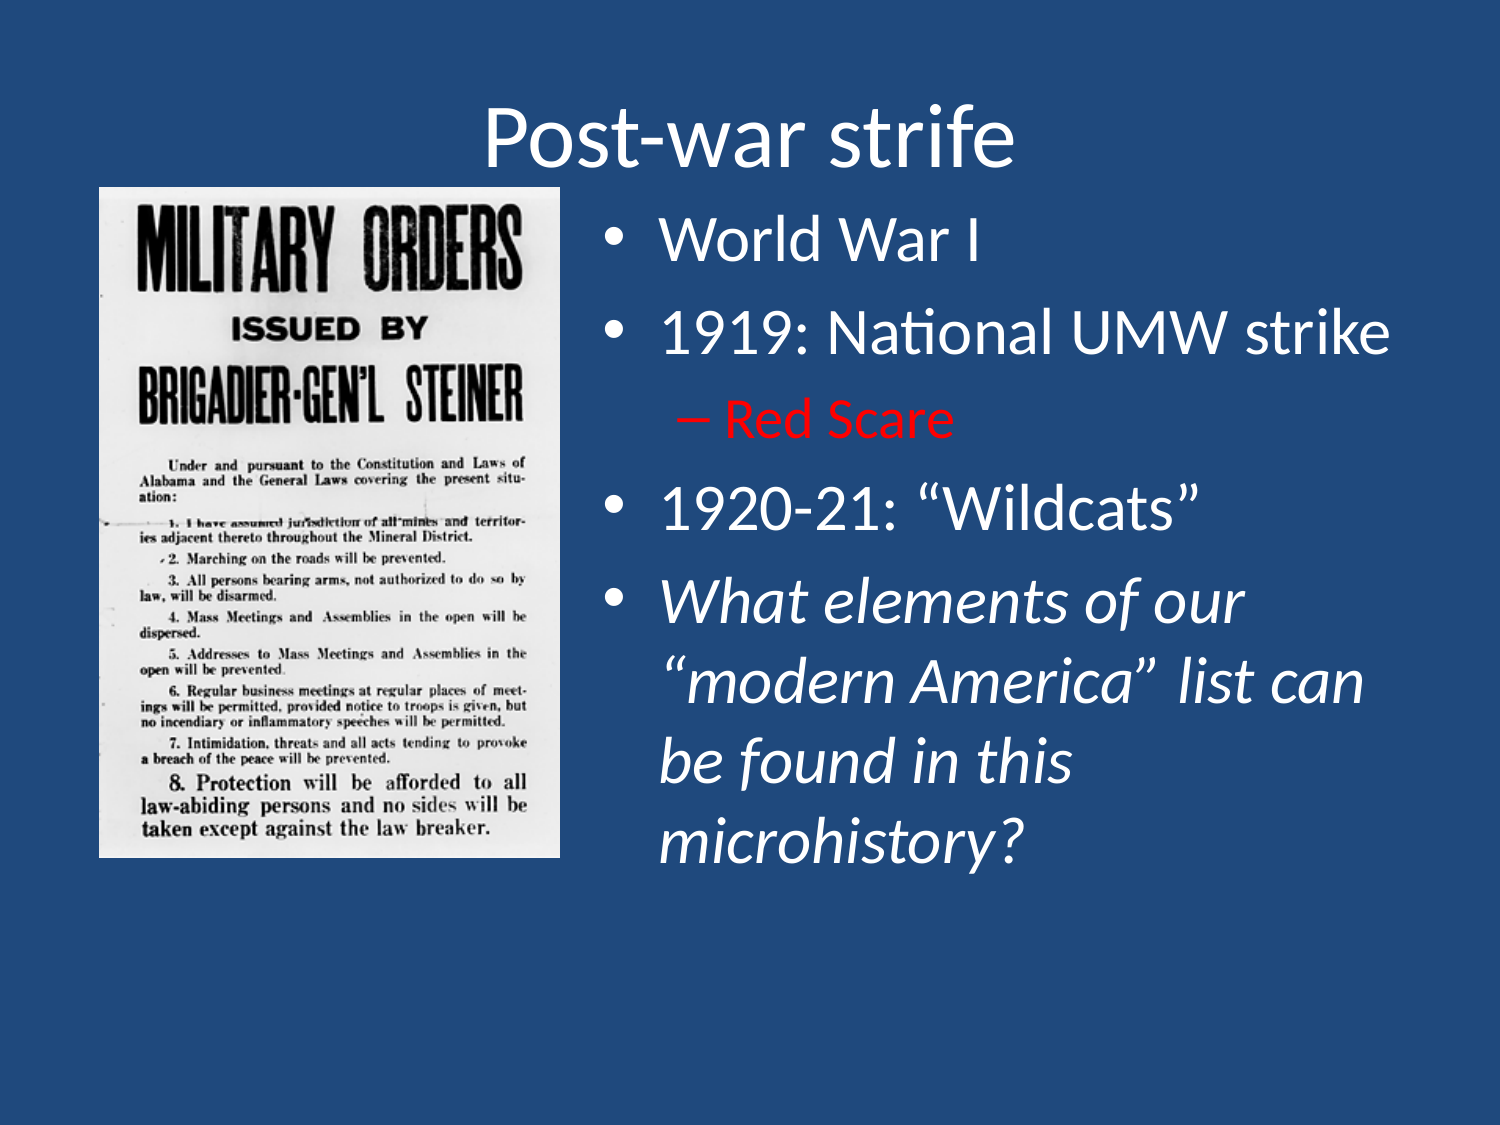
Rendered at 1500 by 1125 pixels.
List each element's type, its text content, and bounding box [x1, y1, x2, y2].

title Post-war strife [75, 37, 1425, 225]
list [99, 187, 560, 859]
list World War I 1919: National UMW strike Red Scare 1920-21: “Wildcats” What elements of our “modern America” list can be found in this microhistory? [587, 187, 1463, 1075]
